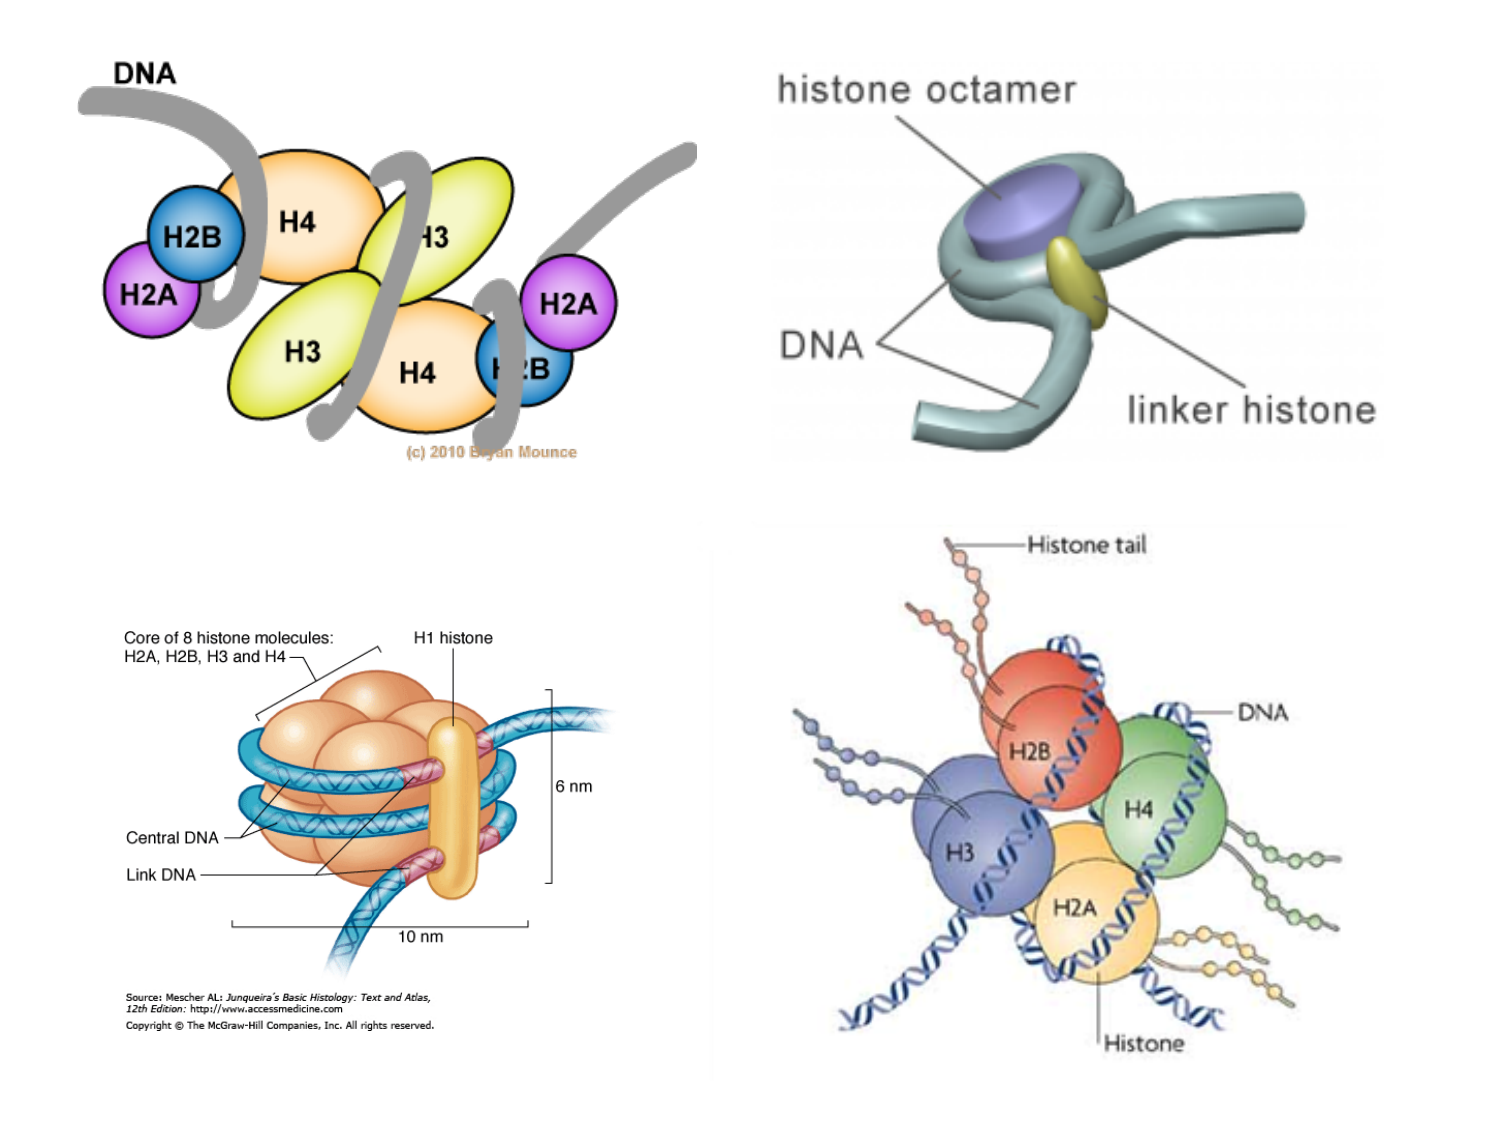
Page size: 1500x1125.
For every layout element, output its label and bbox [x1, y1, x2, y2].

picture [123, 631, 620, 1031]
text_box [48, 57, 697, 462]
picture [771, 62, 1384, 462]
picture [680, 521, 1349, 1083]
